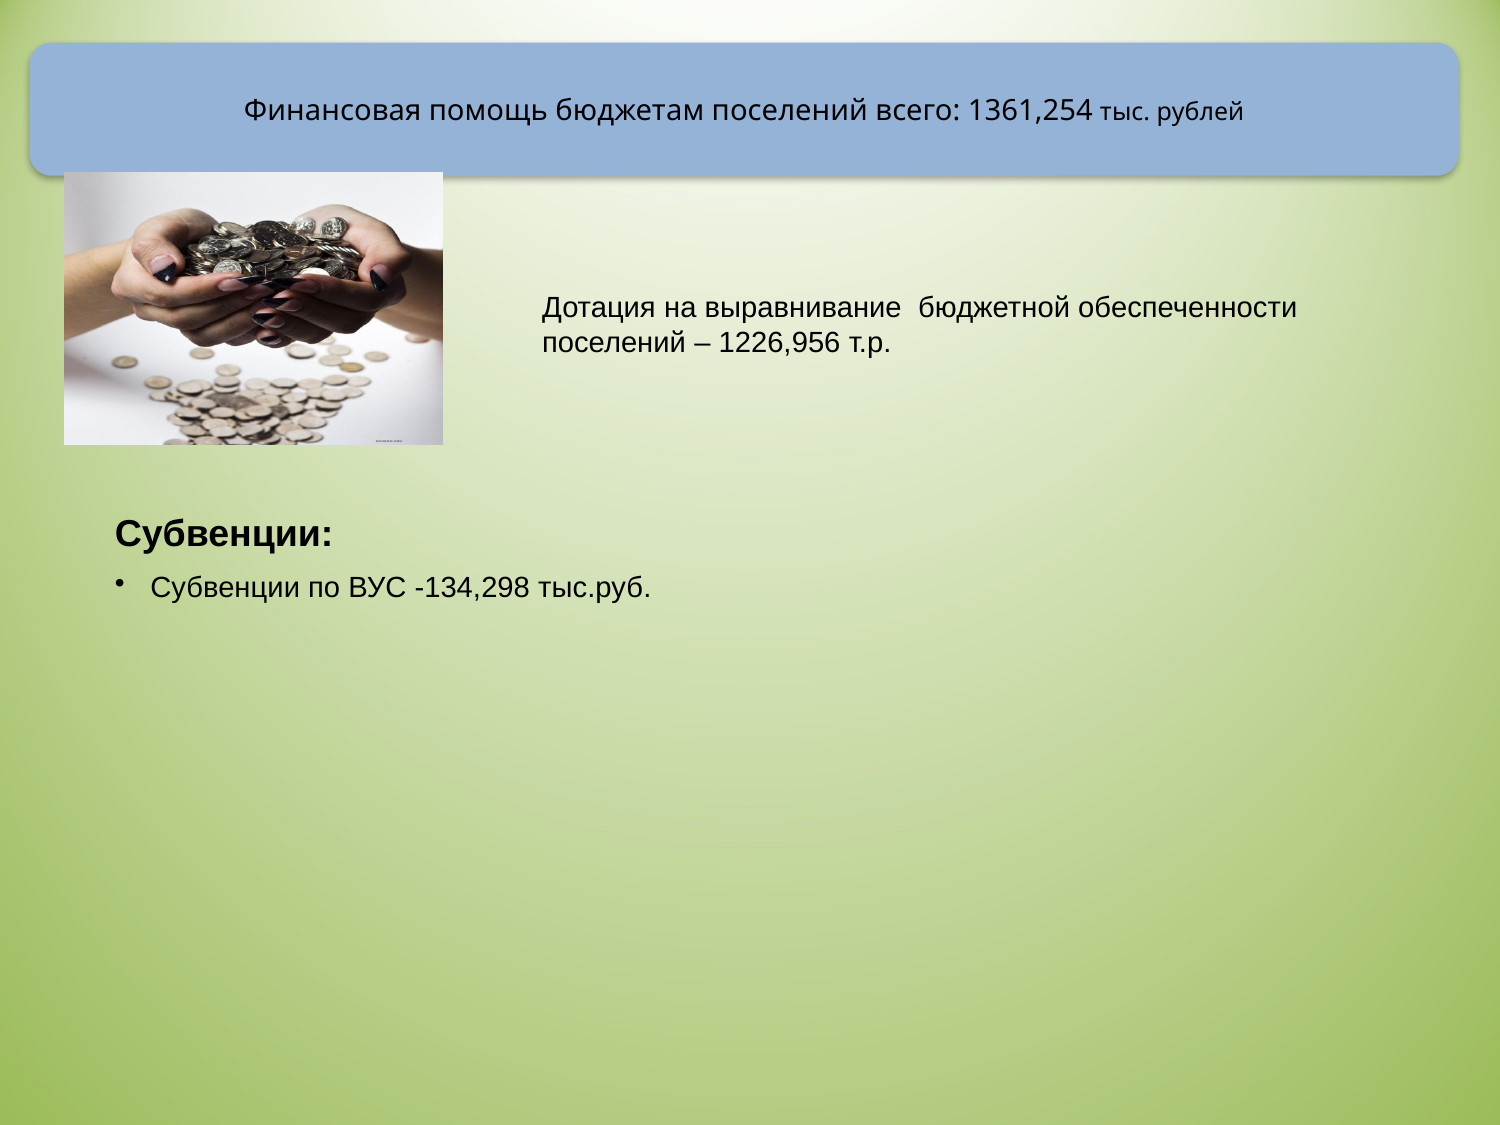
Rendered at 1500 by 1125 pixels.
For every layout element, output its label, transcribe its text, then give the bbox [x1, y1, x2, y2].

text_box Субвенции: Субвенции по ВУС -134,298 тыс.руб. [100, 444, 1436, 711]
text_box Дотация на выравнивание бюджетной обеспеченности поселений – 1226,956 т.р. [527, 281, 1402, 366]
picture [0, 0, 1500, 1125]
text_box Финансовая помощь бюджетам поселений всего: 1361,254 тыс. рублей [27, 40, 1461, 178]
